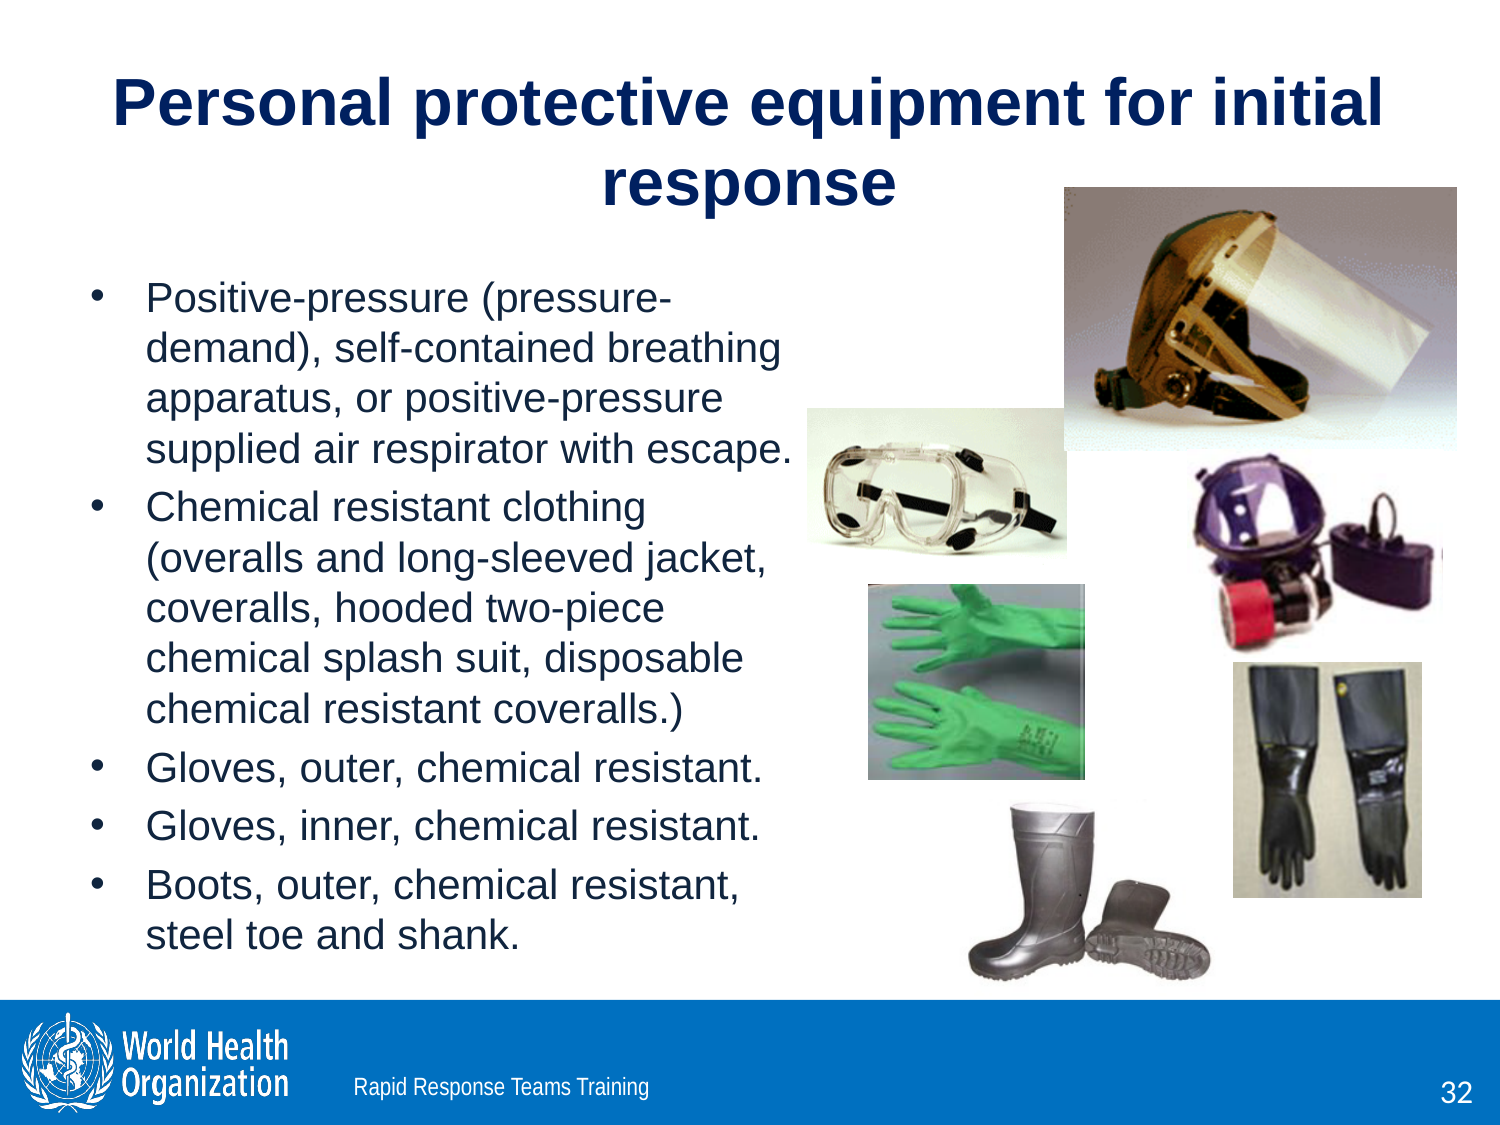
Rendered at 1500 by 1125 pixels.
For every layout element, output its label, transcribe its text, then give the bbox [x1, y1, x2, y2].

picture [1232, 662, 1422, 898]
picture [950, 799, 1220, 996]
title Personal protective equipment for initial response [75, 45, 1425, 233]
list Positive-pressure (pressure-demand), self-contained breathing apparatus, or positive-pressure supplied air respirator with escape. Chemical resistant clothing (overalls and long-sleeved jacket, coveralls, hooded two-piece chemical splash suit, disposable chemical resistant coveralls.) Gloves, outer, chemical resistant. Gloves, inner, chemical resistant. Boots, outer, chemical resistant, steel toe and shank. [75, 262, 813, 1005]
picture [21, 1012, 288, 1113]
picture [806, 187, 1457, 781]
